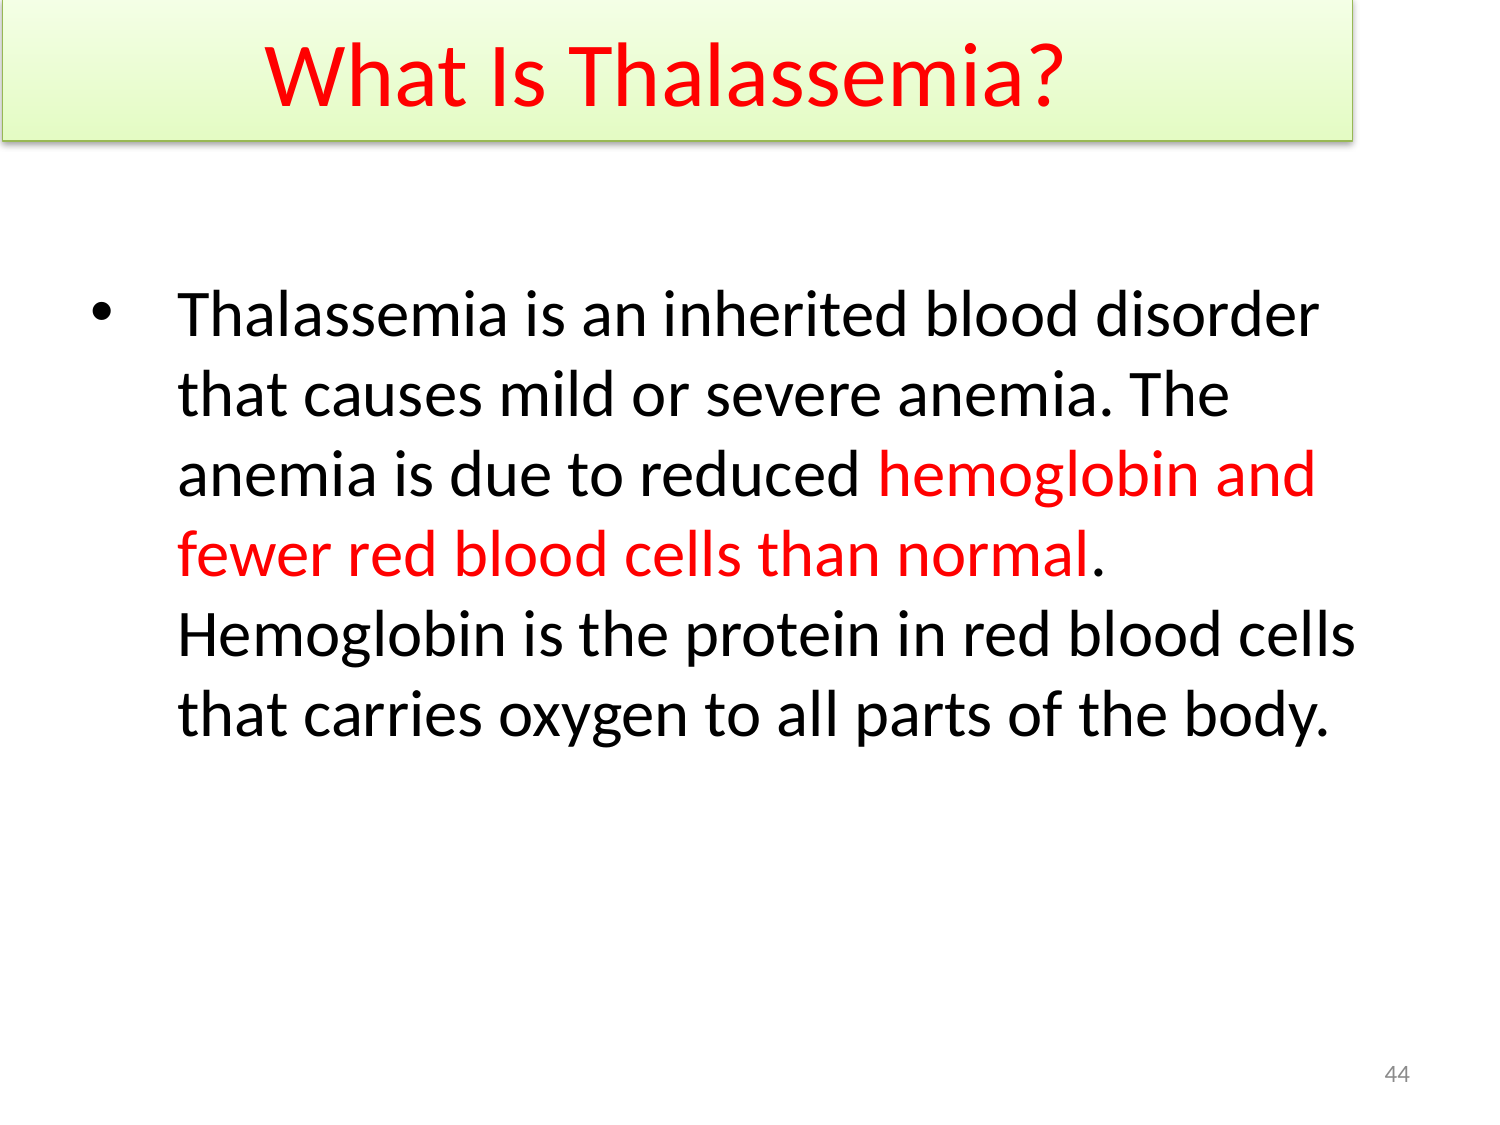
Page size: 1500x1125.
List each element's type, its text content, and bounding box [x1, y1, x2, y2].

list Thalassemia is an inherited blood disorder that causes mild or severe anemia. The anemia is due to reduced hemoglobin and fewer red blood cells than normal. Hemoglobin is the protein in red blood cells that carries oxygen to all parts of the body. [75, 262, 1425, 1005]
title What Is Thalassemia? [2, 0, 1353, 142]
slide_number 44 [1074, 1042, 1425, 1103]
